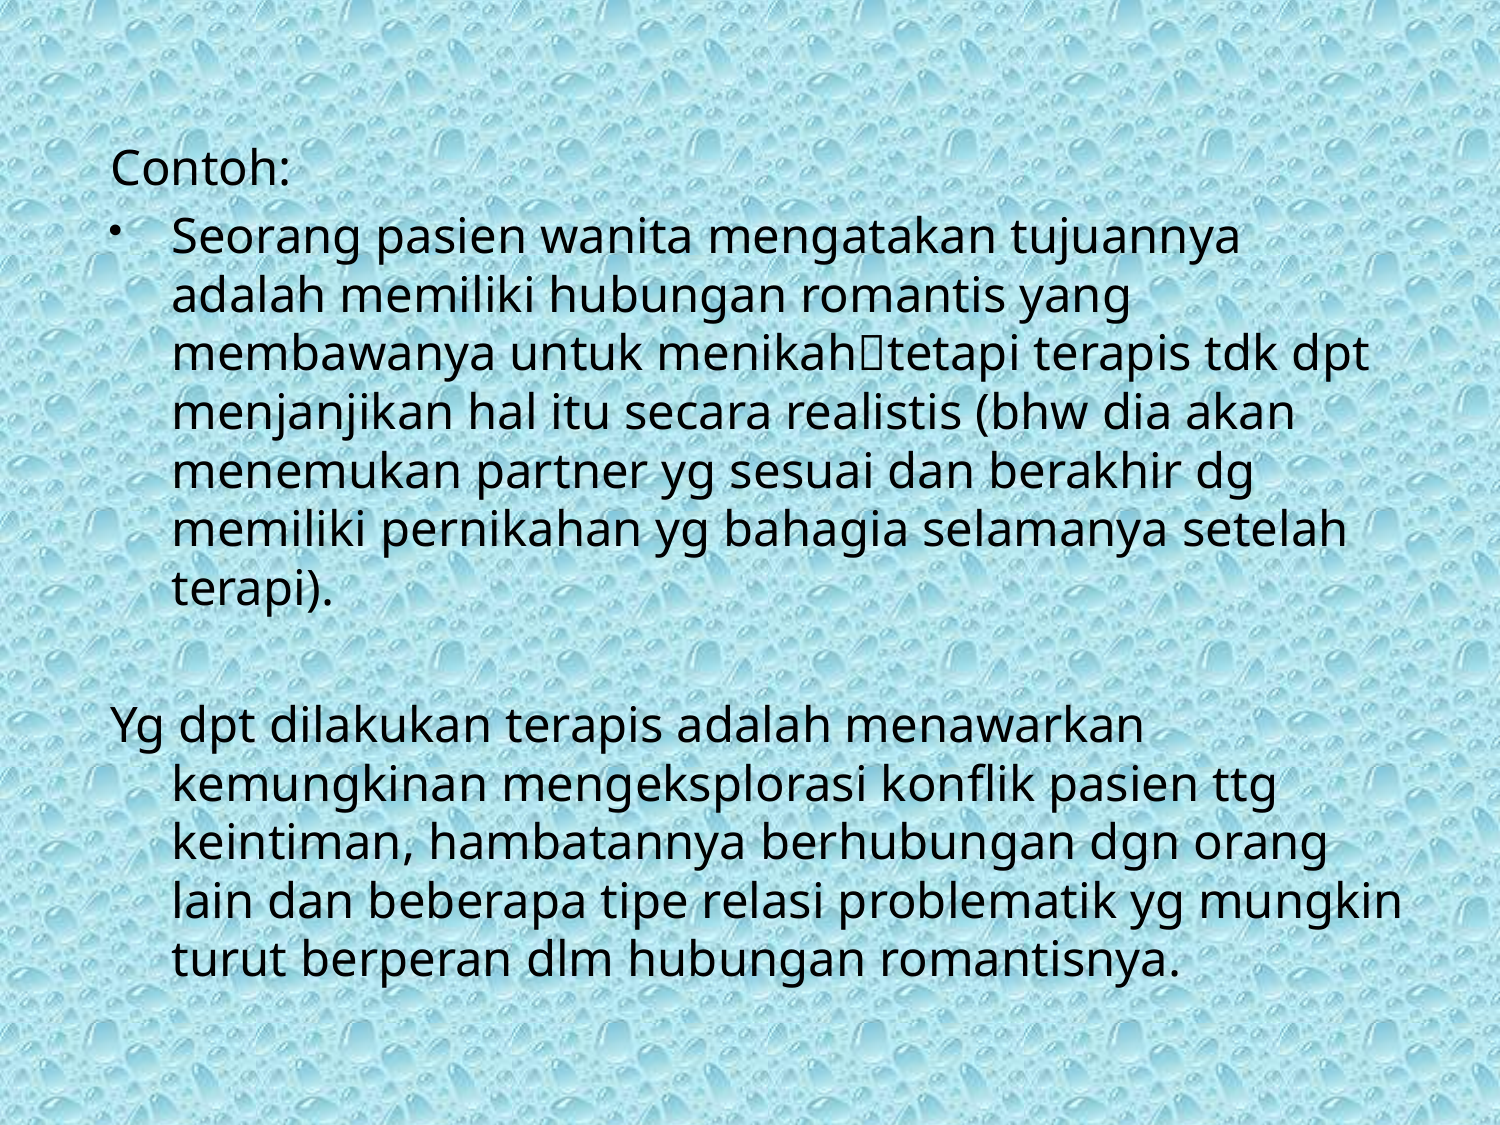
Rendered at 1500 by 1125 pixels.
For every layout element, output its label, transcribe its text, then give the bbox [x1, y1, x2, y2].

picture [0, 0, 1500, 1125]
list Contoh: Seorang pasien wanita mengatakan tujuannya adalah memiliki hubungan romantis yang membawanya untuk menikahtetapi terapis tdk dpt menjanjikan hal itu secara realistis (bhw dia akan menemukan partner yg sesuai dan berakhir dg memiliki pernikahan yg bahagia selamanya setelah terapi). Yg dpt dilakukan terapis adalah menawarkan kemungkinan mengeksplorasi konflik pasien ttg keintiman, hambatannya berhubungan dgn orang lain dan beberapa tipe relasi problematik yg mungkin turut berperan dlm hubungan romantisnya. [75, 128, 1425, 1035]
